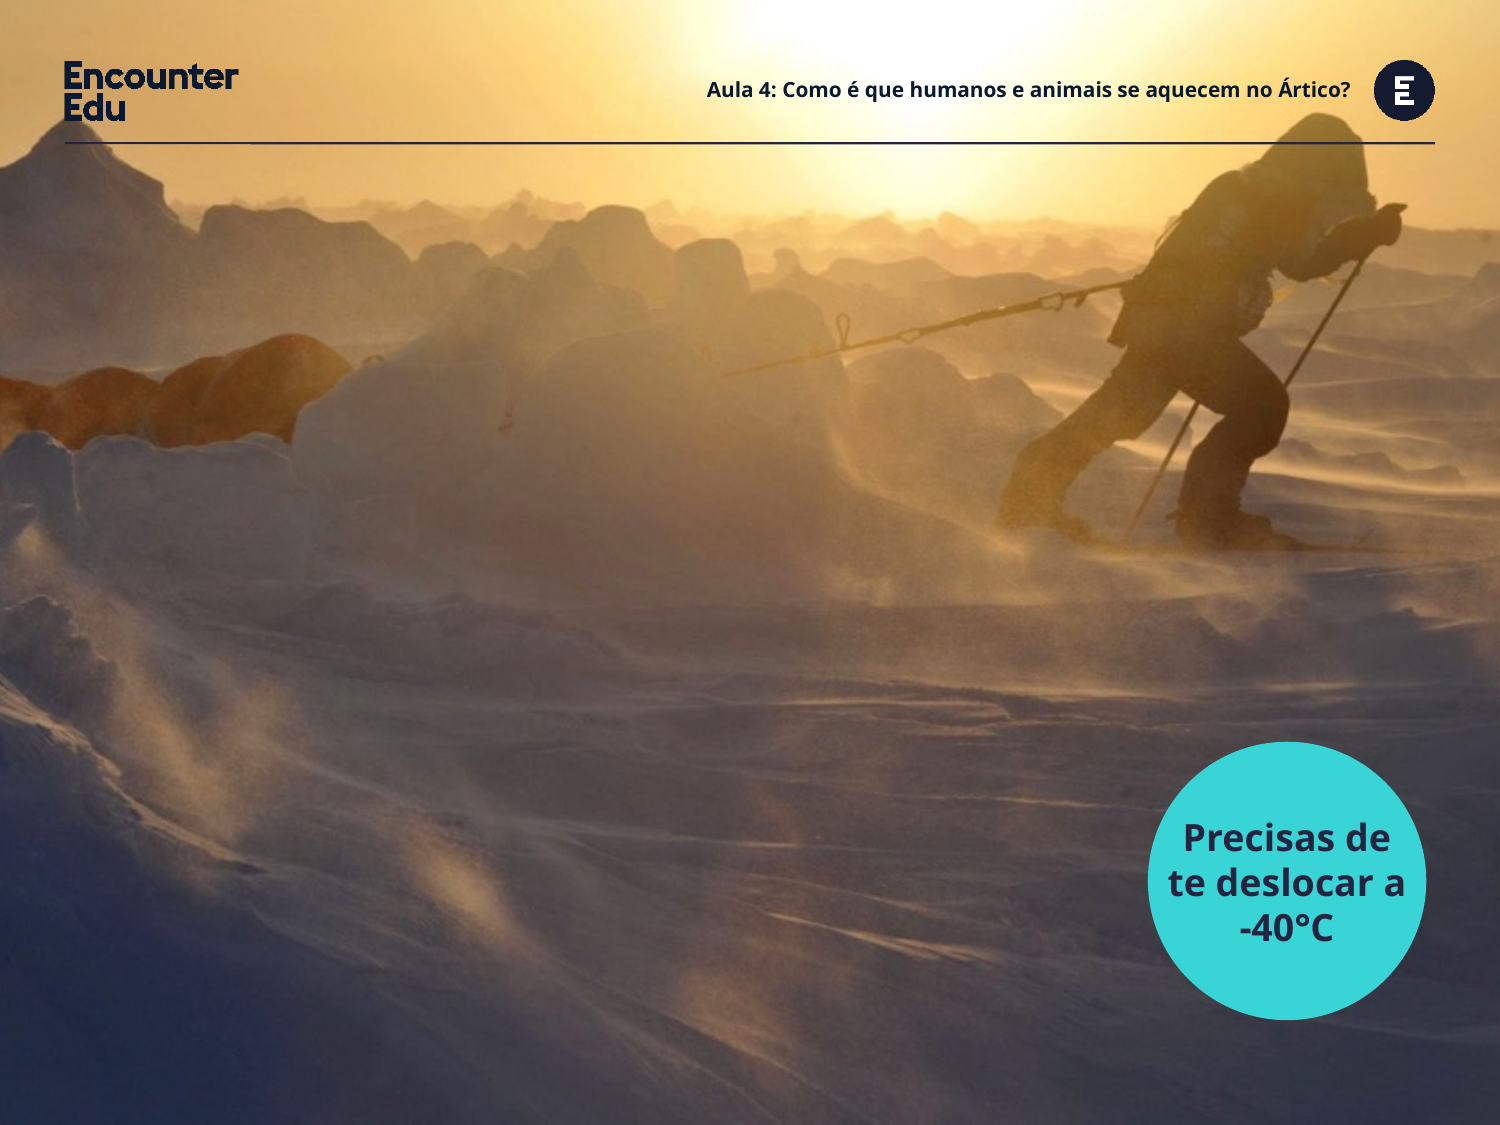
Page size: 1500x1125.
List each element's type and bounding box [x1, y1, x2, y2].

picture [0, 0, 1500, 1125]
text_box [1147, 741, 1427, 1021]
